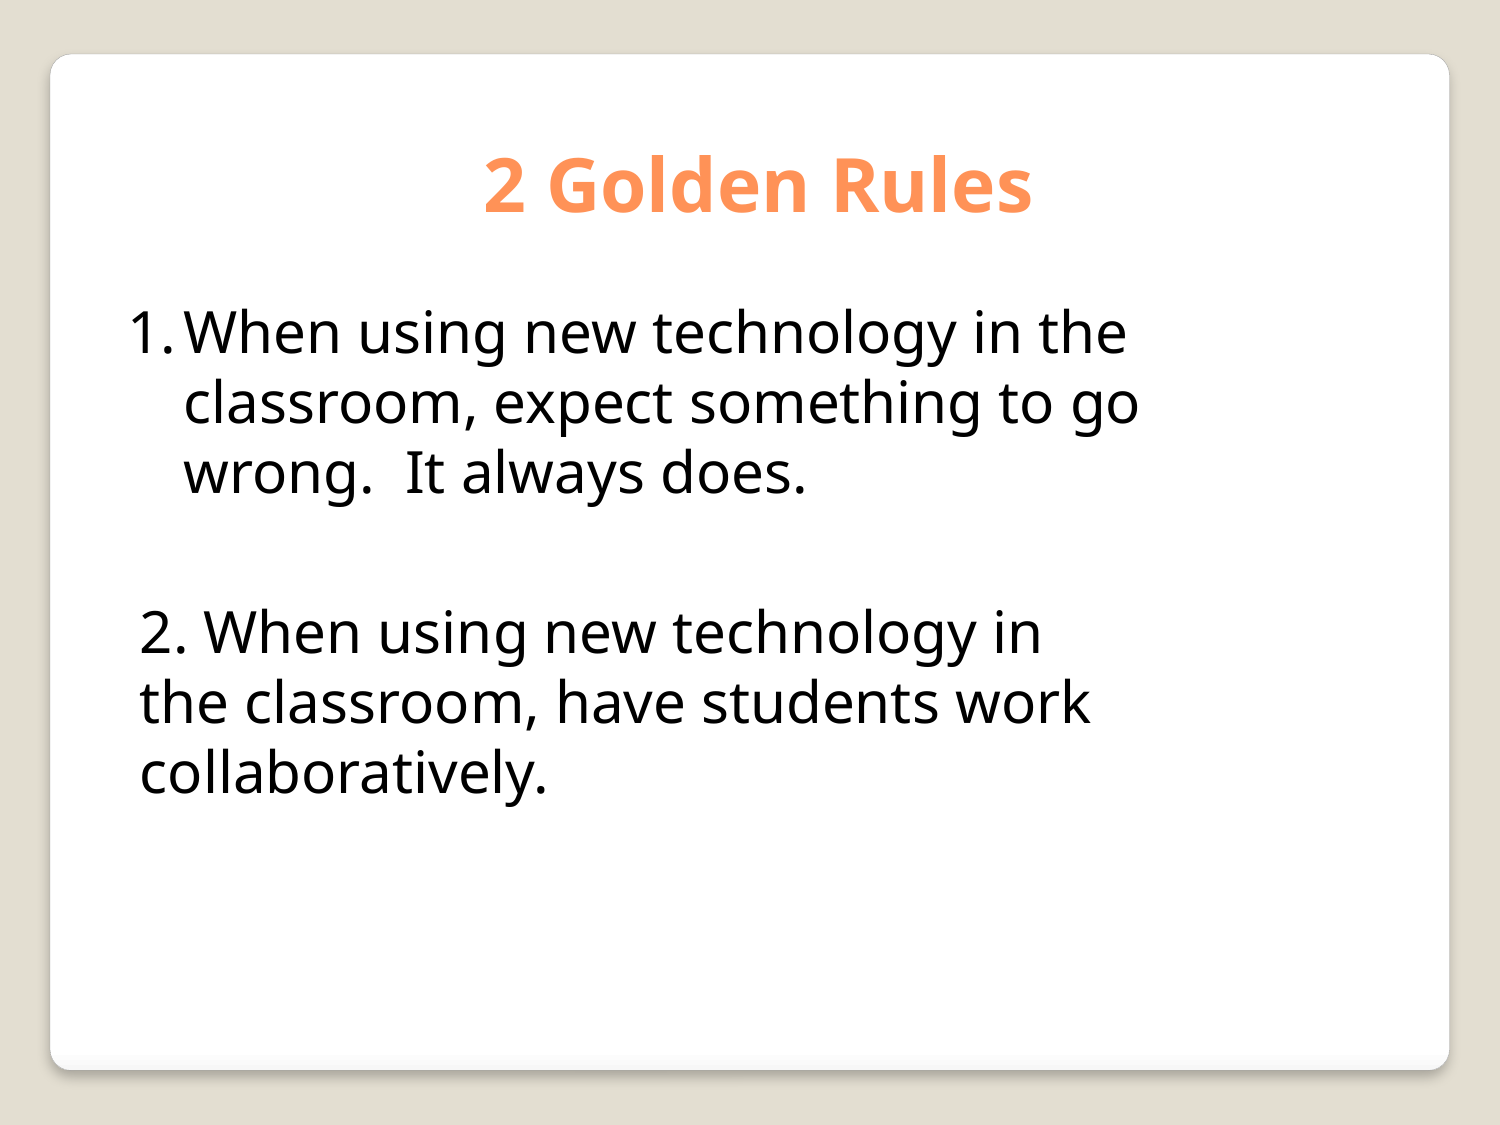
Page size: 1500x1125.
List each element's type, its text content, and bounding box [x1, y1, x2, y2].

text_box 2 Golden Rules [87, 62, 1430, 236]
text_box When using new technology in the classroom, expect something to go wrong. It always does. [112, 287, 1363, 583]
text_box 2. When using new technology in the classroom, have students work collaboratively. [124, 587, 1163, 858]
